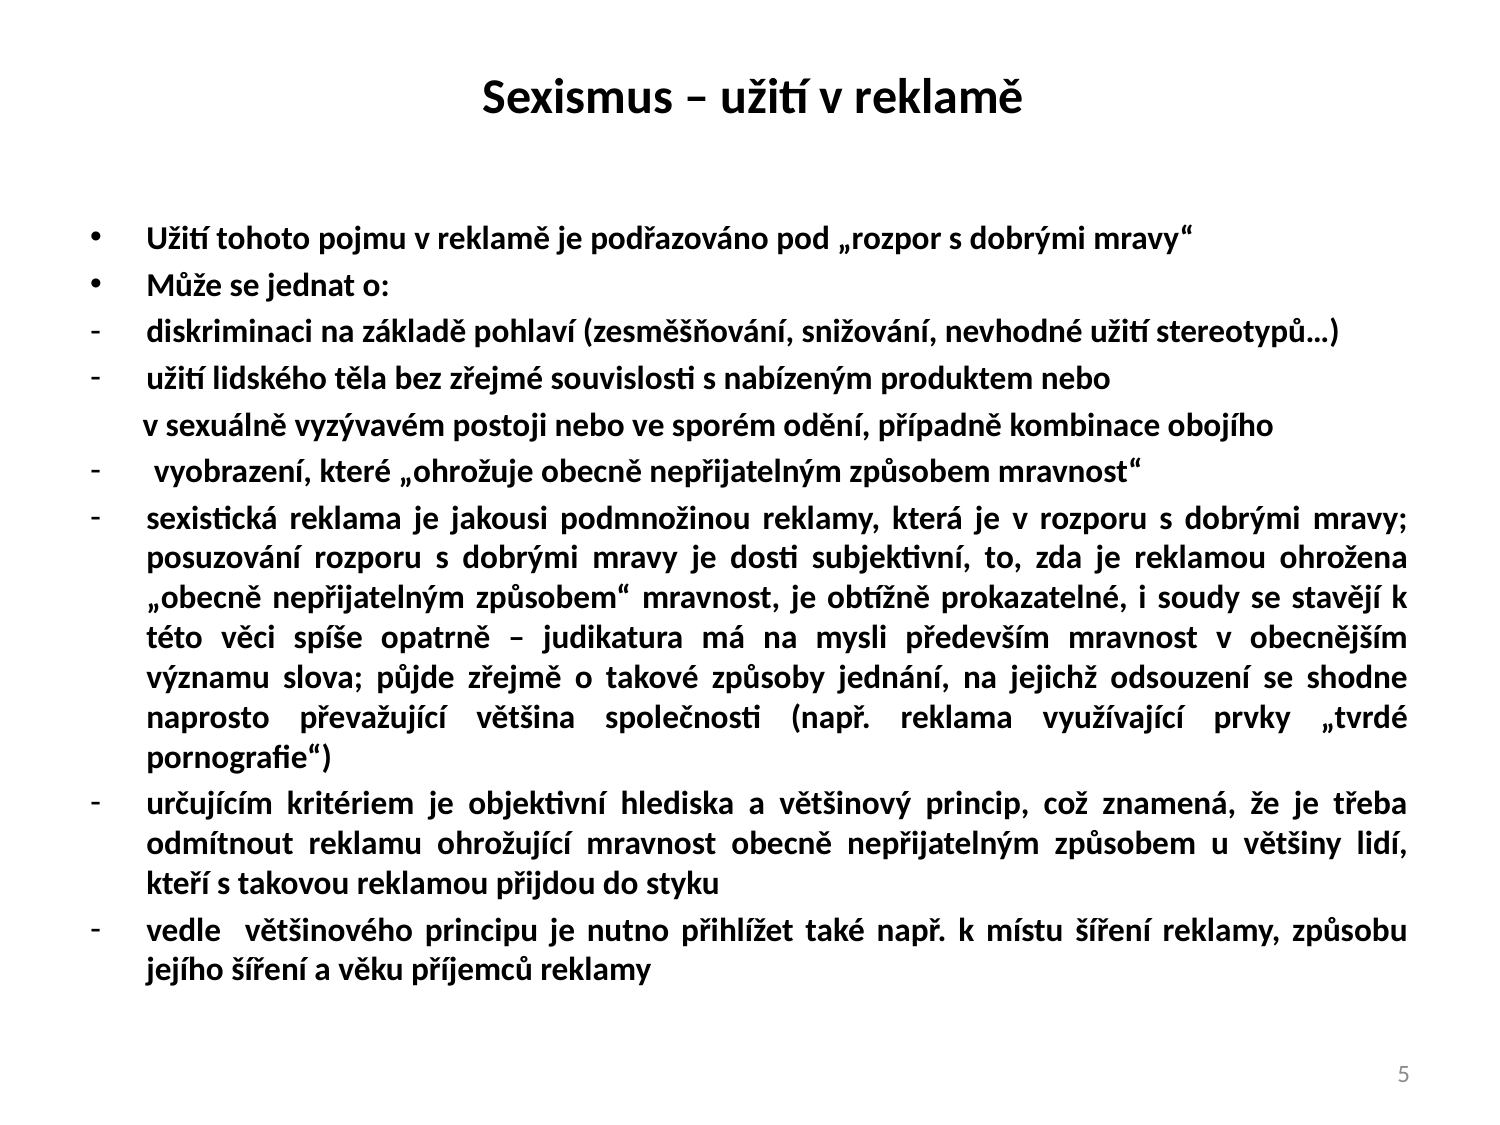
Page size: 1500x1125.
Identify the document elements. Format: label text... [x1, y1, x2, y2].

title Sexismus – užití v reklamě [82, 46, 1425, 141]
slide_number 5 [1074, 1042, 1425, 1103]
list Užití tohoto pojmu v reklamě je podřazováno pod „rozpor s dobrými mravy“ Může se jednat o: diskriminaci na základě pohlaví (zesměšňování, snižování, nevhodné užití stereotypů…) užití lidského těla bez zřejmé souvislosti s nabízeným produktem nebo v sexuálně vyzývavém postoji nebo ve sporém odění, případně kombinace obojího vyobrazení, které „ohrožuje obecně nepřijatelným způsobem mravnost“ sexistická reklama je jakousi podmnožinou reklamy, která je v rozporu s dobrými mravy; posuzování rozporu s dobrými mravy je dosti subjektivní, to, zda je reklamou ohrožena „obecně nepřijatelným způsobem“ mravnost, je obtížně prokazatelné, i soudy se stavějí k této věci spíše opatrně – judikatura má na mysli především mravnost v obecnějším významu slova; půjde zřejmě o takové způsoby jednání, na jejichž odsouzení se shodne naprosto převažující většina společnosti (např. reklama využívající prvky „tvrdé pornografie“) určujícím kritériem je objektivní hlediska a většinový princip, což znamená, že je třeba odmítnout reklamu ohrožující mravnost obecně nepřijatelným způsobem u většiny lidí, kteří s takovou reklamou přijdou do styku vedle většinového principu je nutno přihlížet také např. k místu šíření reklamy, způsobu jejího šíření a věku příjemců reklamy [75, 152, 1425, 1005]
